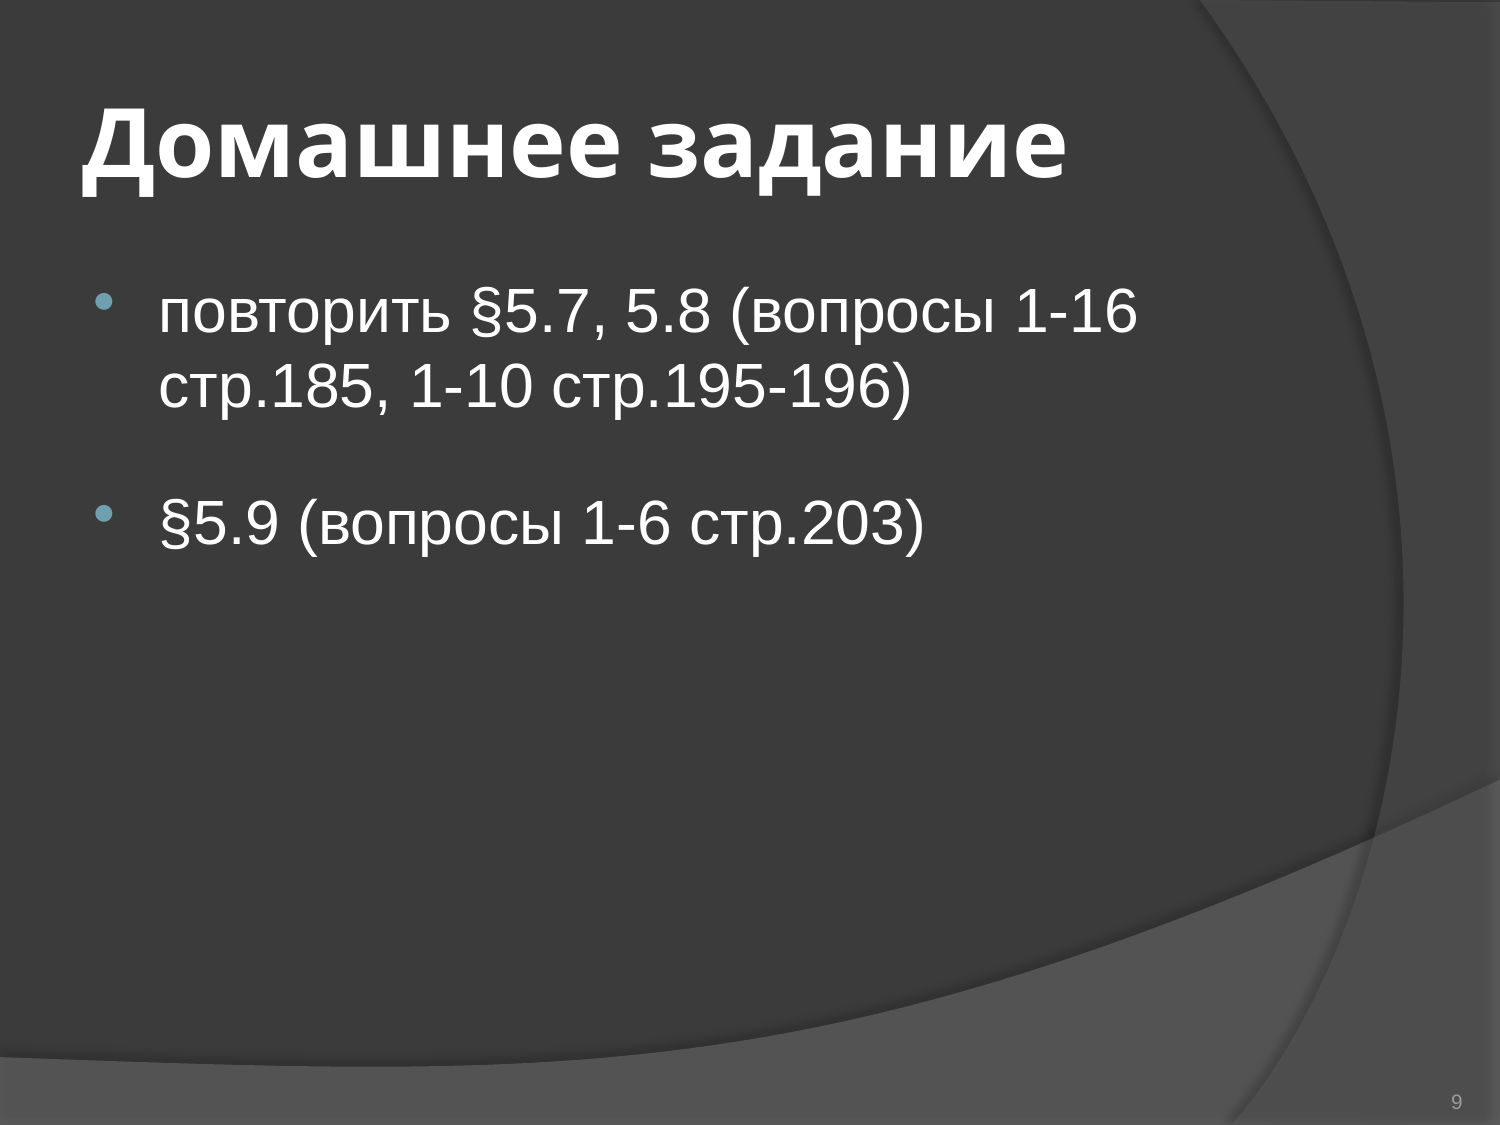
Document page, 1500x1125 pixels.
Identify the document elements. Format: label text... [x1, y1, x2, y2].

title Домашнее задание [75, 45, 1300, 233]
list повторить §5.7, 5.8 (вопросы 1-16 стр.185, 1-10 стр.195-196) §5.9 (вопросы 1-6 стр.203) [75, 262, 1300, 1005]
slide_number 9 [1337, 1053, 1463, 1114]
